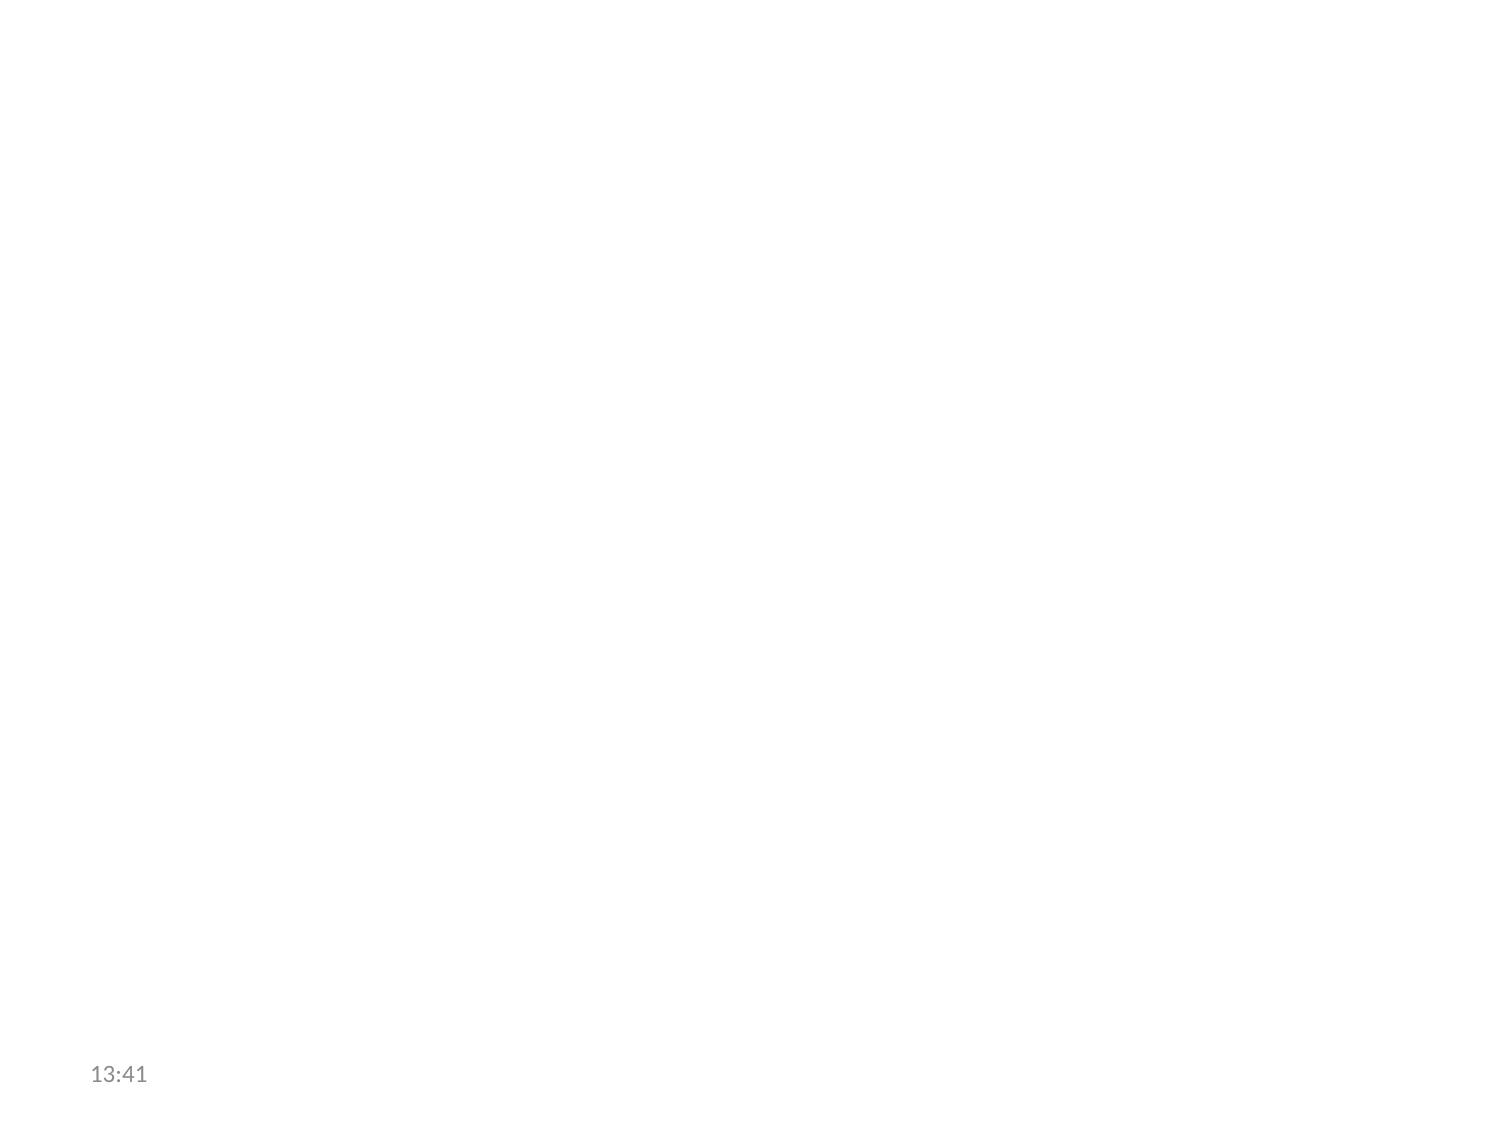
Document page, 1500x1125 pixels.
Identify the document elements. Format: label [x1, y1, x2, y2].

slide_number [75, 1042, 425, 1103]
